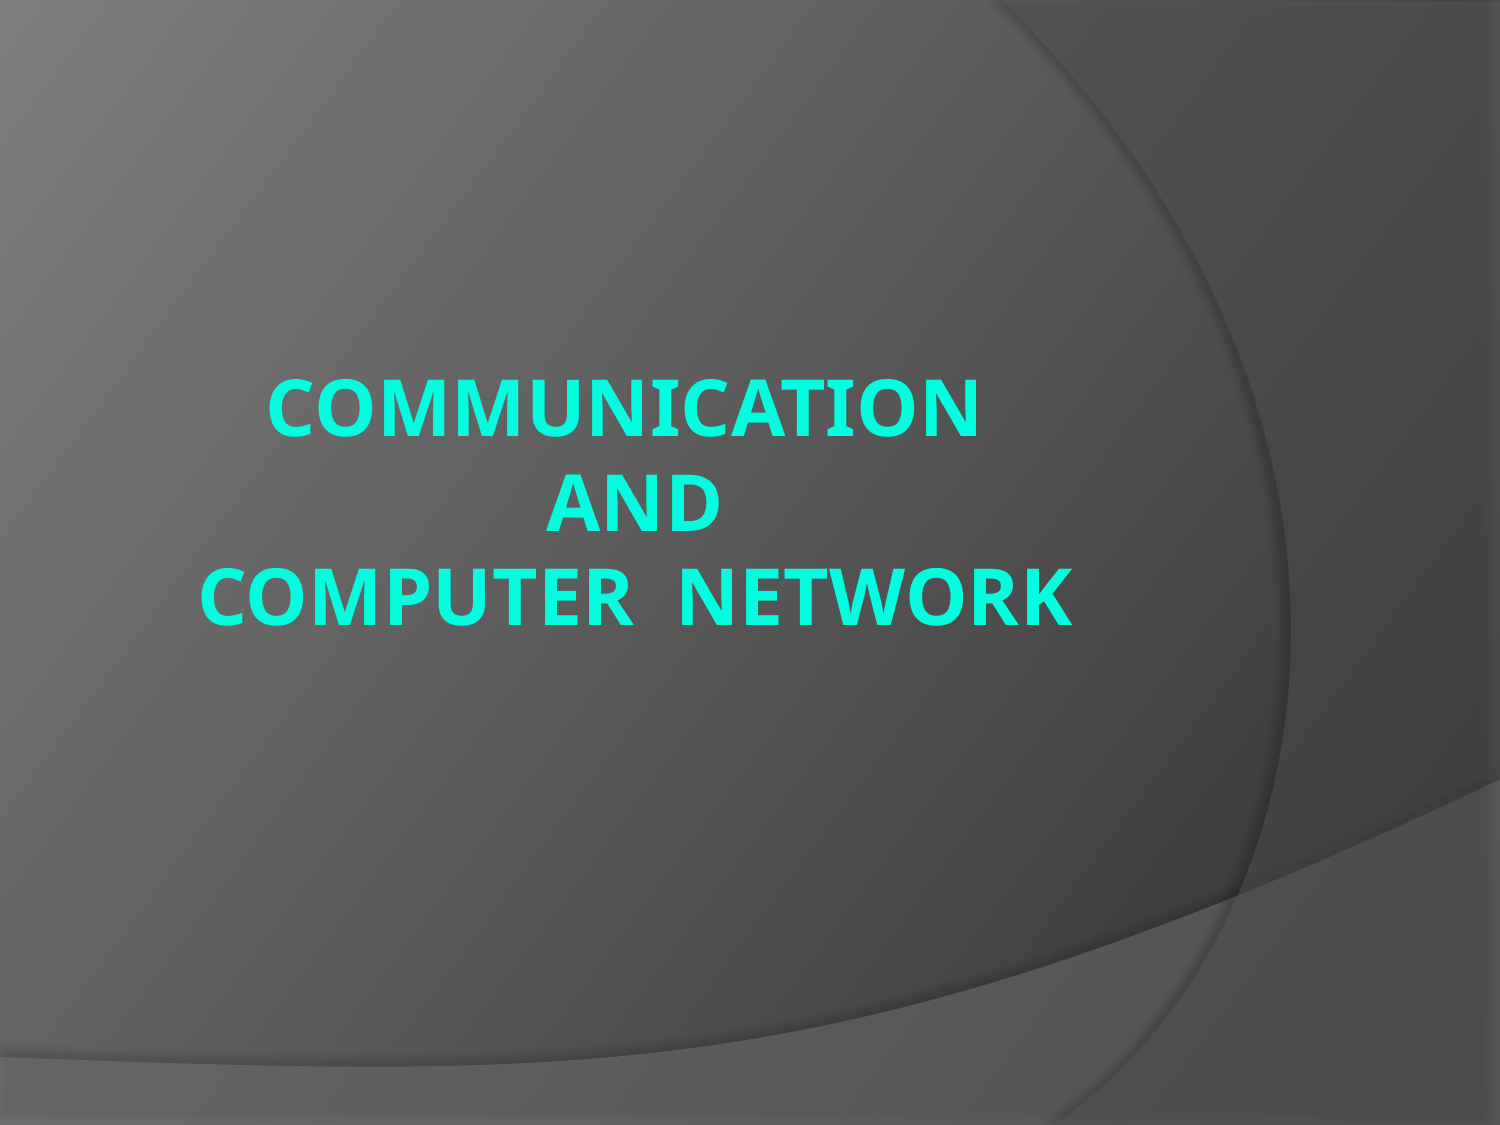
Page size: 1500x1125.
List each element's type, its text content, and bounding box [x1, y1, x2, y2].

title Communication and Computer Network [162, 350, 1088, 728]
